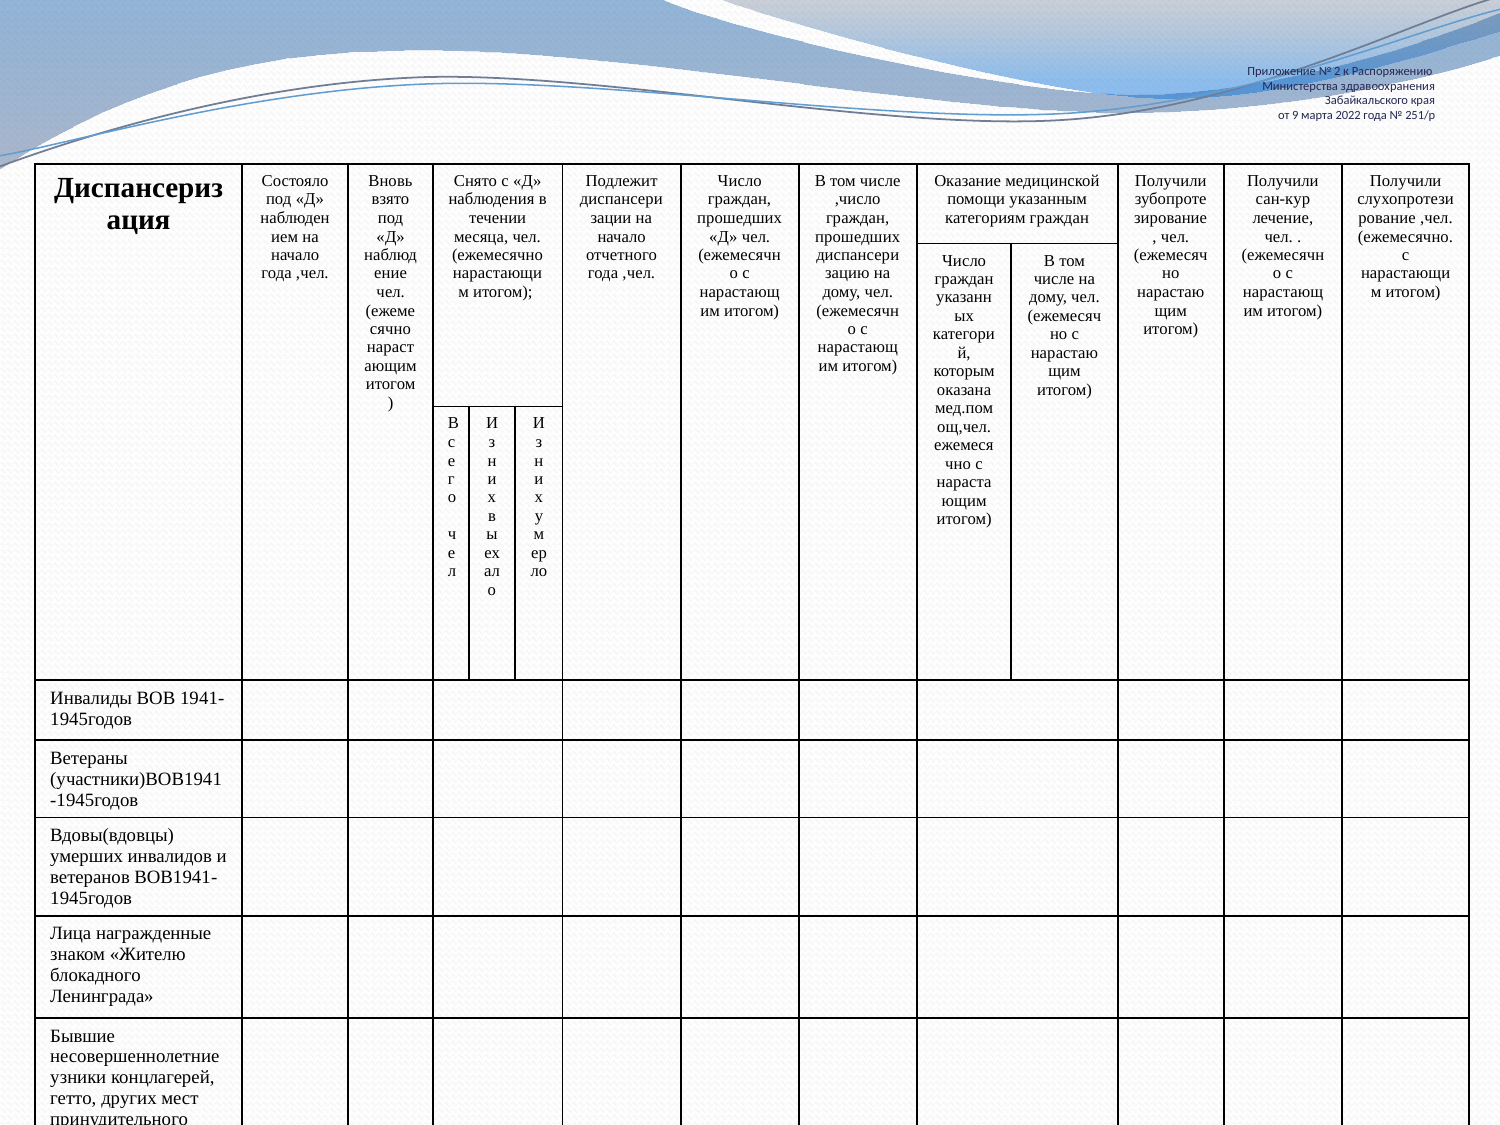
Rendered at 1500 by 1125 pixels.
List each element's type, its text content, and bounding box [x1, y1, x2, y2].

table_header Получили сан-кур лечение, чел. .(ежемесячно с нарастающим итогом) [1225, 165, 1341, 679]
table_cell [563, 681, 680, 739]
table_cell [800, 818, 916, 915]
title Приложение № 2 к Распоряжению Министерства здравоохранения Забайкальского края от 9 марта 2022 года № 251/р [147, 54, 1436, 138]
table_cell [243, 741, 347, 817]
table_cell [1119, 1019, 1223, 1125]
table_cell [682, 1019, 798, 1125]
table_cell [563, 1019, 680, 1125]
table_cell Бывшие несовершеннолетние узники концлагерей, гетто, других мест принудительного содержания [36, 1019, 241, 1125]
table_cell [434, 1019, 562, 1125]
table_cell Ветераны (участники)ВОВ1941-1945годов [36, 741, 241, 817]
table_cell [918, 917, 1117, 1017]
table_cell Из них умерло [516, 407, 562, 679]
table_cell [243, 1019, 347, 1125]
table_header Состояло под «Д» наблюдением на начало года ,чел. [243, 165, 347, 679]
table_cell [563, 917, 680, 1017]
table_header Диспансеризация [36, 165, 241, 679]
table_cell [1343, 917, 1468, 1017]
table_cell [682, 818, 798, 915]
table_cell [243, 681, 347, 739]
table_cell [1225, 681, 1341, 739]
table_cell [1119, 917, 1223, 1017]
table_cell [349, 681, 432, 739]
table_cell Число граждан указанных категорий, которым оказана мед.помощ,чел. ежемесячно с нарастающим итогом) [918, 244, 1010, 679]
table_cell [1119, 681, 1223, 739]
table_cell [1119, 818, 1223, 915]
table_cell Всего чел [434, 407, 468, 679]
table_cell [434, 741, 562, 817]
table_cell [800, 681, 916, 739]
table_cell [1225, 917, 1341, 1017]
table_cell [563, 818, 680, 915]
table_cell [800, 917, 916, 1017]
table_cell [918, 818, 1117, 915]
table_cell [1343, 741, 1468, 817]
table_cell Лица награжденные знаком «Жителю блокадного Ленинграда» [36, 917, 241, 1017]
table_cell [434, 818, 562, 915]
table_cell [349, 818, 432, 915]
table_cell [918, 681, 1117, 739]
table_header Оказание медицинской помощи указанным категориям граждан [918, 165, 1117, 243]
table_cell [918, 1019, 1117, 1125]
table_cell [1343, 681, 1468, 739]
table_cell [918, 741, 1117, 817]
table_cell [349, 1019, 432, 1125]
table_header Получили слухопротезирование ,чел. (ежемесячно. с нарастающим итогом) [1343, 165, 1468, 679]
table_cell [1225, 818, 1341, 915]
table_cell [682, 917, 798, 1017]
table_cell [434, 917, 562, 1017]
table_header Подлежит диспансеризации на начало отчетного года ,чел. [563, 165, 680, 679]
table_cell Вдовы(вдовцы) умерших инвалидов и ветеранов ВОВ1941-1945годов [36, 818, 241, 915]
table_cell Из них выехало [470, 407, 514, 679]
table_cell [243, 818, 347, 915]
table_cell [434, 681, 562, 739]
table_cell [800, 1019, 916, 1125]
table_cell [1343, 1019, 1468, 1125]
table_cell [243, 917, 347, 1017]
table_cell [800, 741, 916, 817]
table_cell [1343, 818, 1468, 915]
table_cell [563, 741, 680, 817]
table_cell [349, 917, 432, 1017]
table_header Снято с «Д» наблюдения в течении месяца, чел.(ежемесячно нарастающим итогом); [434, 165, 562, 406]
table_header Получили зубопротезирование, чел.(ежемесячно нарастающим итогом) [1119, 165, 1223, 679]
table_cell [682, 681, 798, 739]
table_cell [1225, 1019, 1341, 1125]
table_header В том числе ,число граждан, прошедших диспансеризацию на дому, чел.(ежемесячно с нарастающим итогом) [800, 165, 916, 679]
table_cell [349, 741, 432, 817]
table_cell Инвалиды ВОВ 1941-1945годов [36, 681, 241, 739]
table_cell [1119, 741, 1223, 817]
table_cell В том числе на дому, чел.(ежемесячно с нарастающим итогом) [1012, 244, 1117, 679]
table_header Число граждан, прошедших «Д» чел.(ежемесячно с нарастающим итогом) [682, 165, 798, 679]
table_cell [682, 741, 798, 817]
table_header Вновь взято под «Д» наблюдение чел.(ежемесячно нарастающим итогом) [349, 165, 432, 679]
table_cell [1225, 741, 1341, 817]
